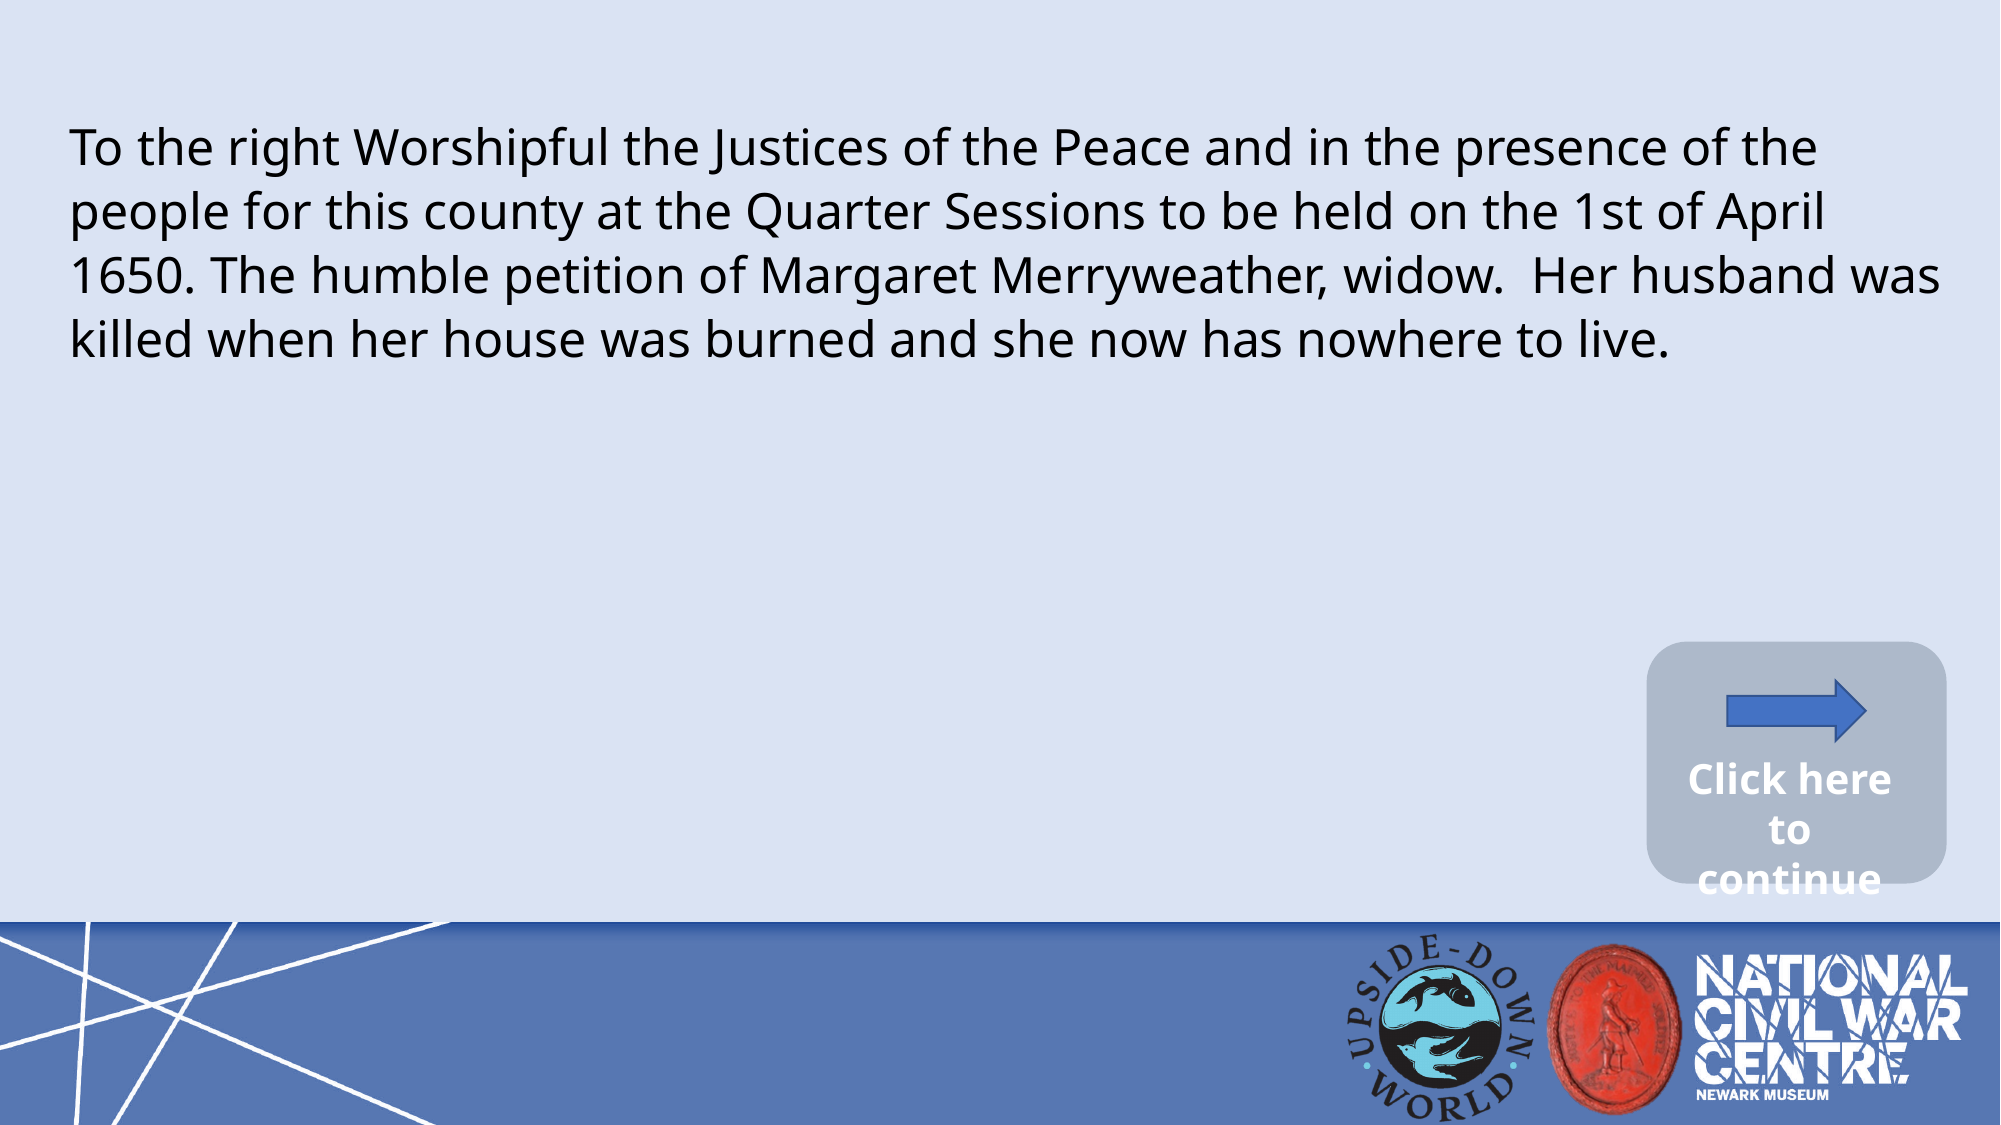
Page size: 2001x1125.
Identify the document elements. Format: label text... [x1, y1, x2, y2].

text_box To the right Worshipful the Justices of the Peace and in the presence of the people for this county at the Quarter Sessions to be held on the 1st of April 1650. The humble petition of Margaret Merryweather, widow. Her husband was killed when her house was burned and she now has nowhere to live. [54, 38, 1969, 376]
text_box [1646, 608, 1988, 922]
picture [0, 922, 2000, 1125]
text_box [1646, 641, 1947, 884]
